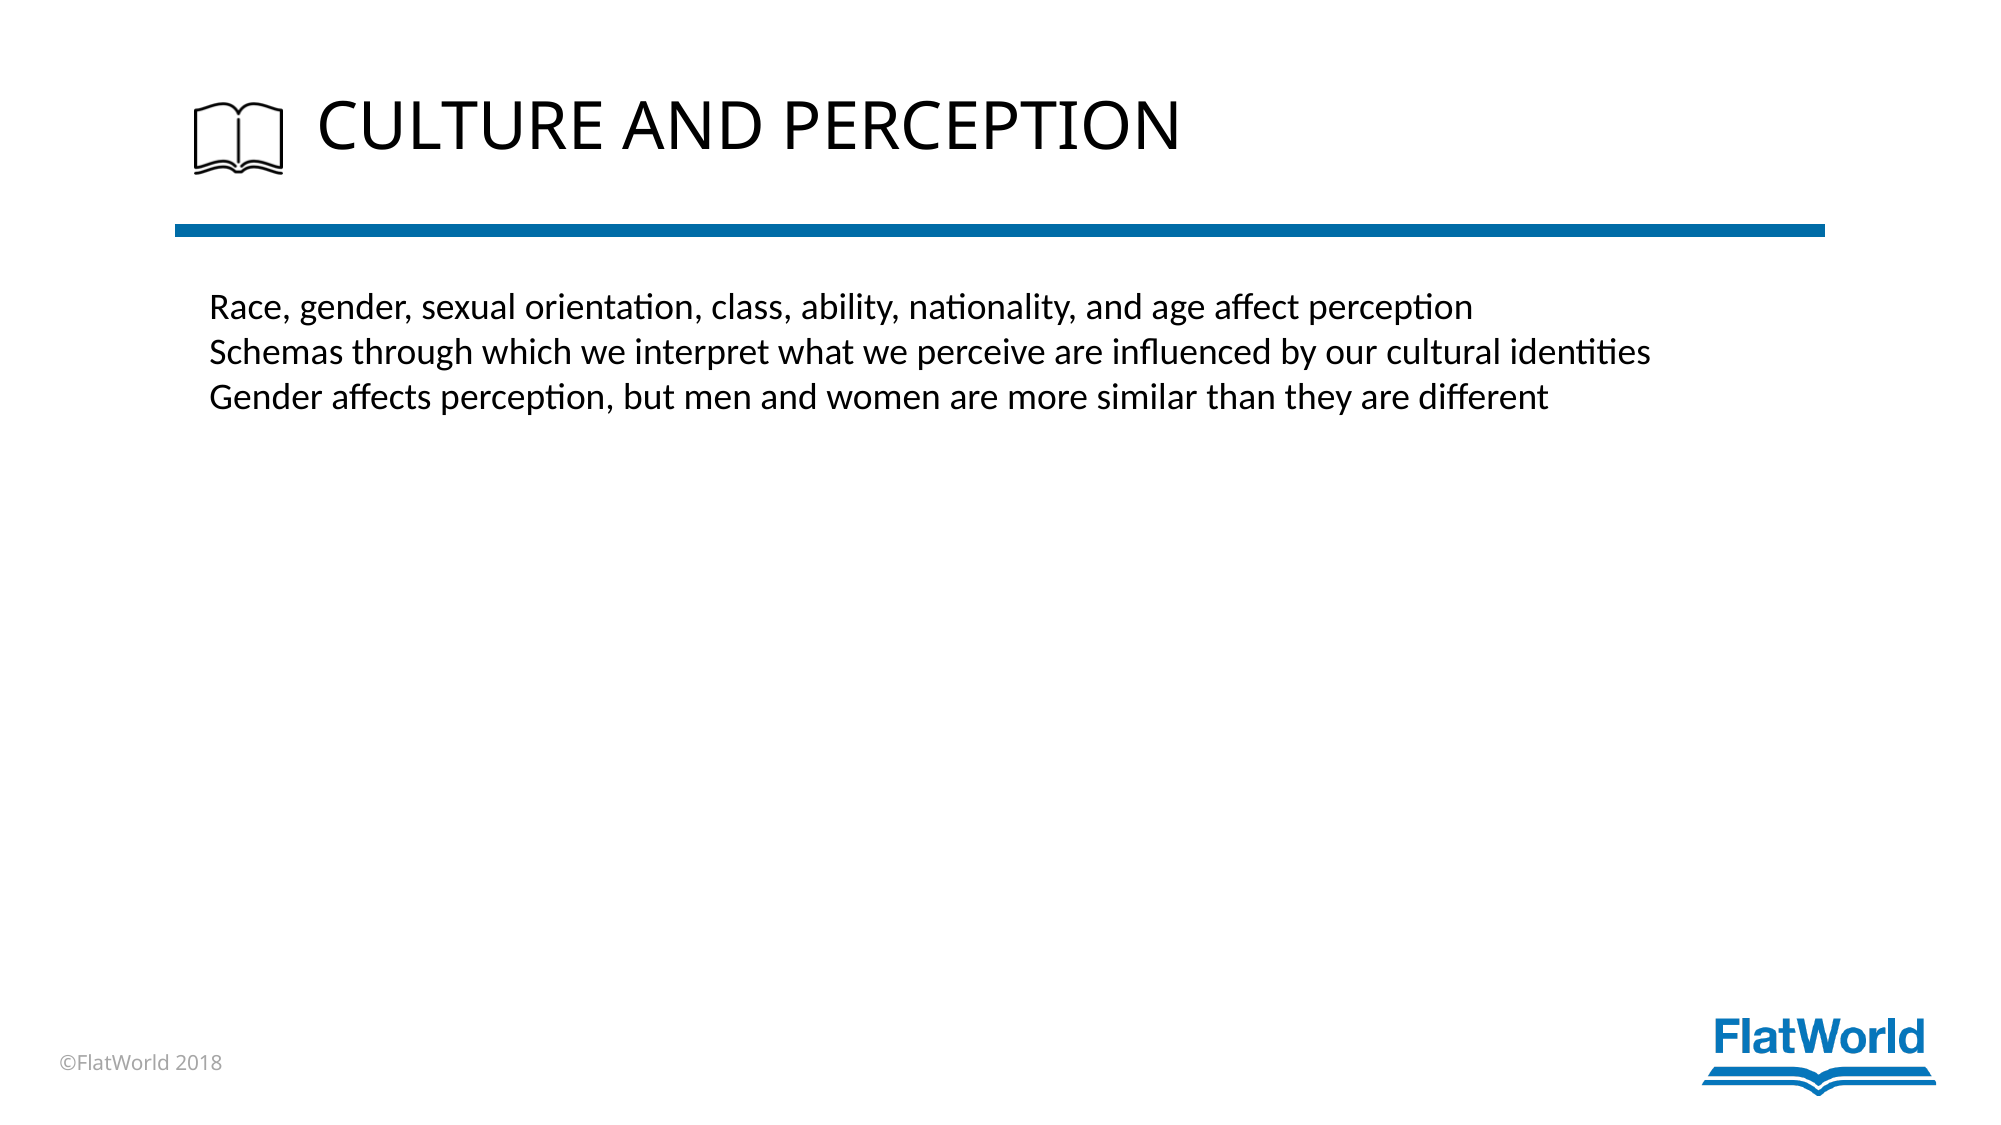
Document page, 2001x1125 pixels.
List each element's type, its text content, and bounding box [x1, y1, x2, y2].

picture [194, 94, 283, 183]
title CULTURE AND PERCEPTION [301, 75, 1825, 190]
subtitle Race, gender, sexual orientation, class, ability, nationality, and age affect perception Schemas through which we interpret what we perceive are influenced by our cultural identities Gender affects perception, but men and women are more similar than they are different [194, 274, 1695, 546]
